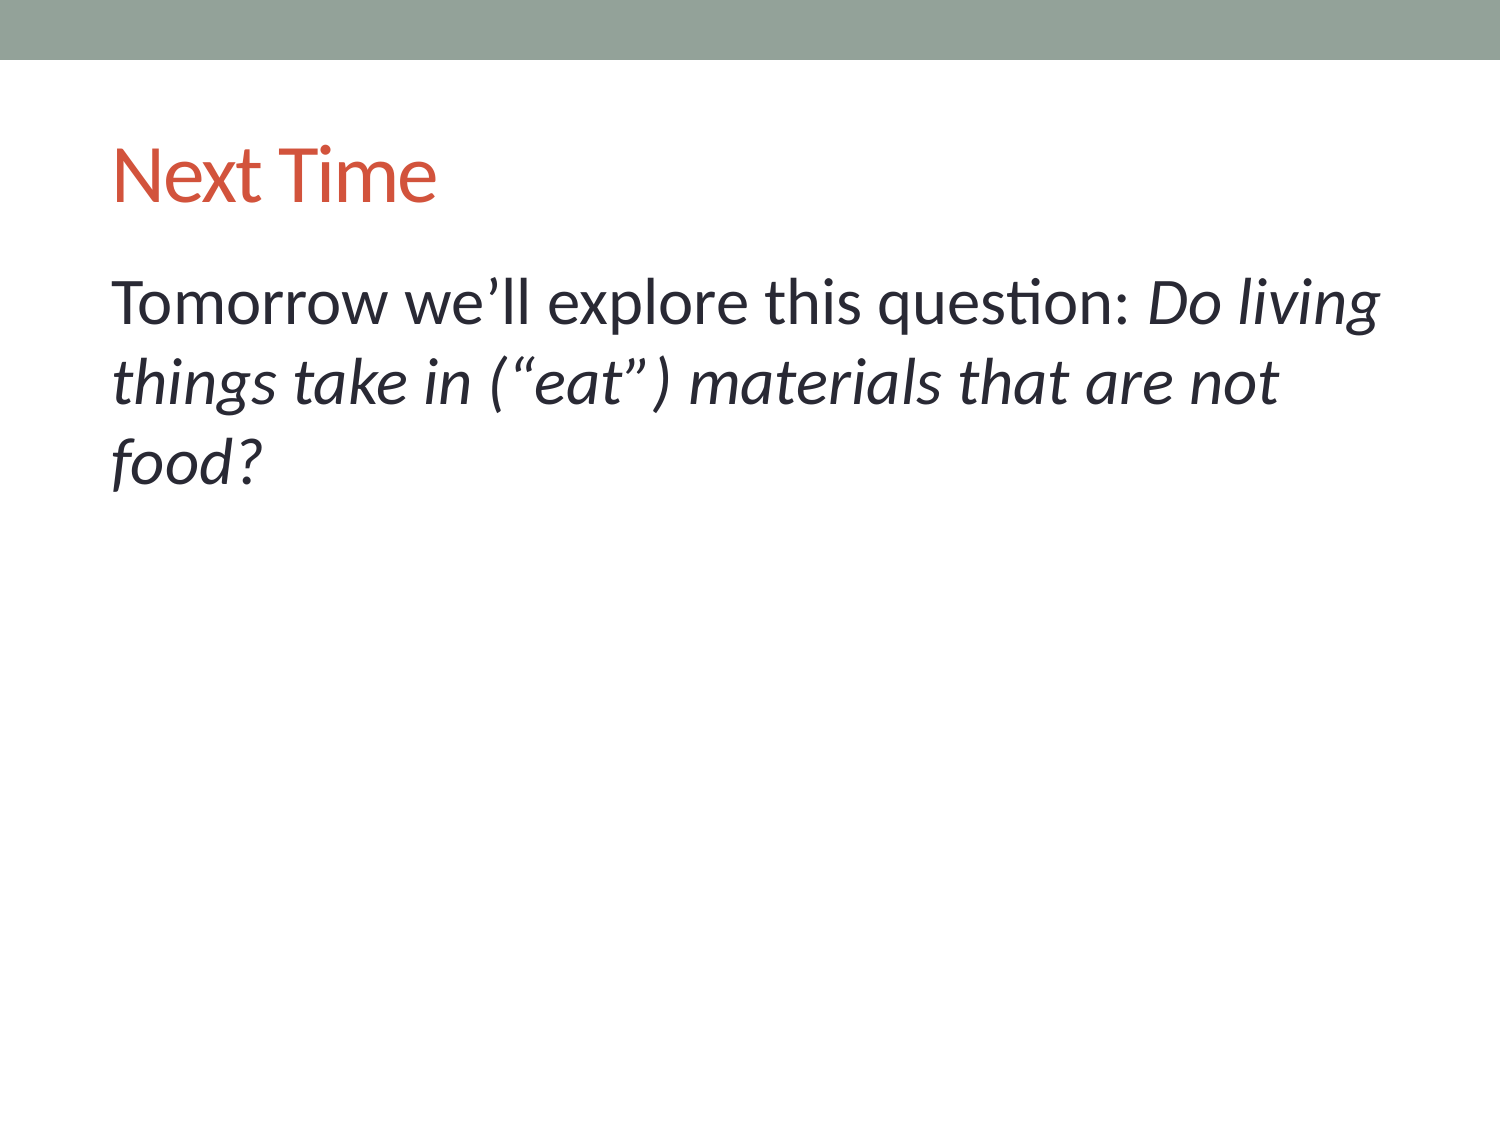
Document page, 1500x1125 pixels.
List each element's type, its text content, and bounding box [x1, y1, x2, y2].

title Next Time [96, 87, 1425, 249]
list Tomorrow we’ll explore this question: Do living things take in (“eat”) materials that are not food? [96, 249, 1447, 1050]
